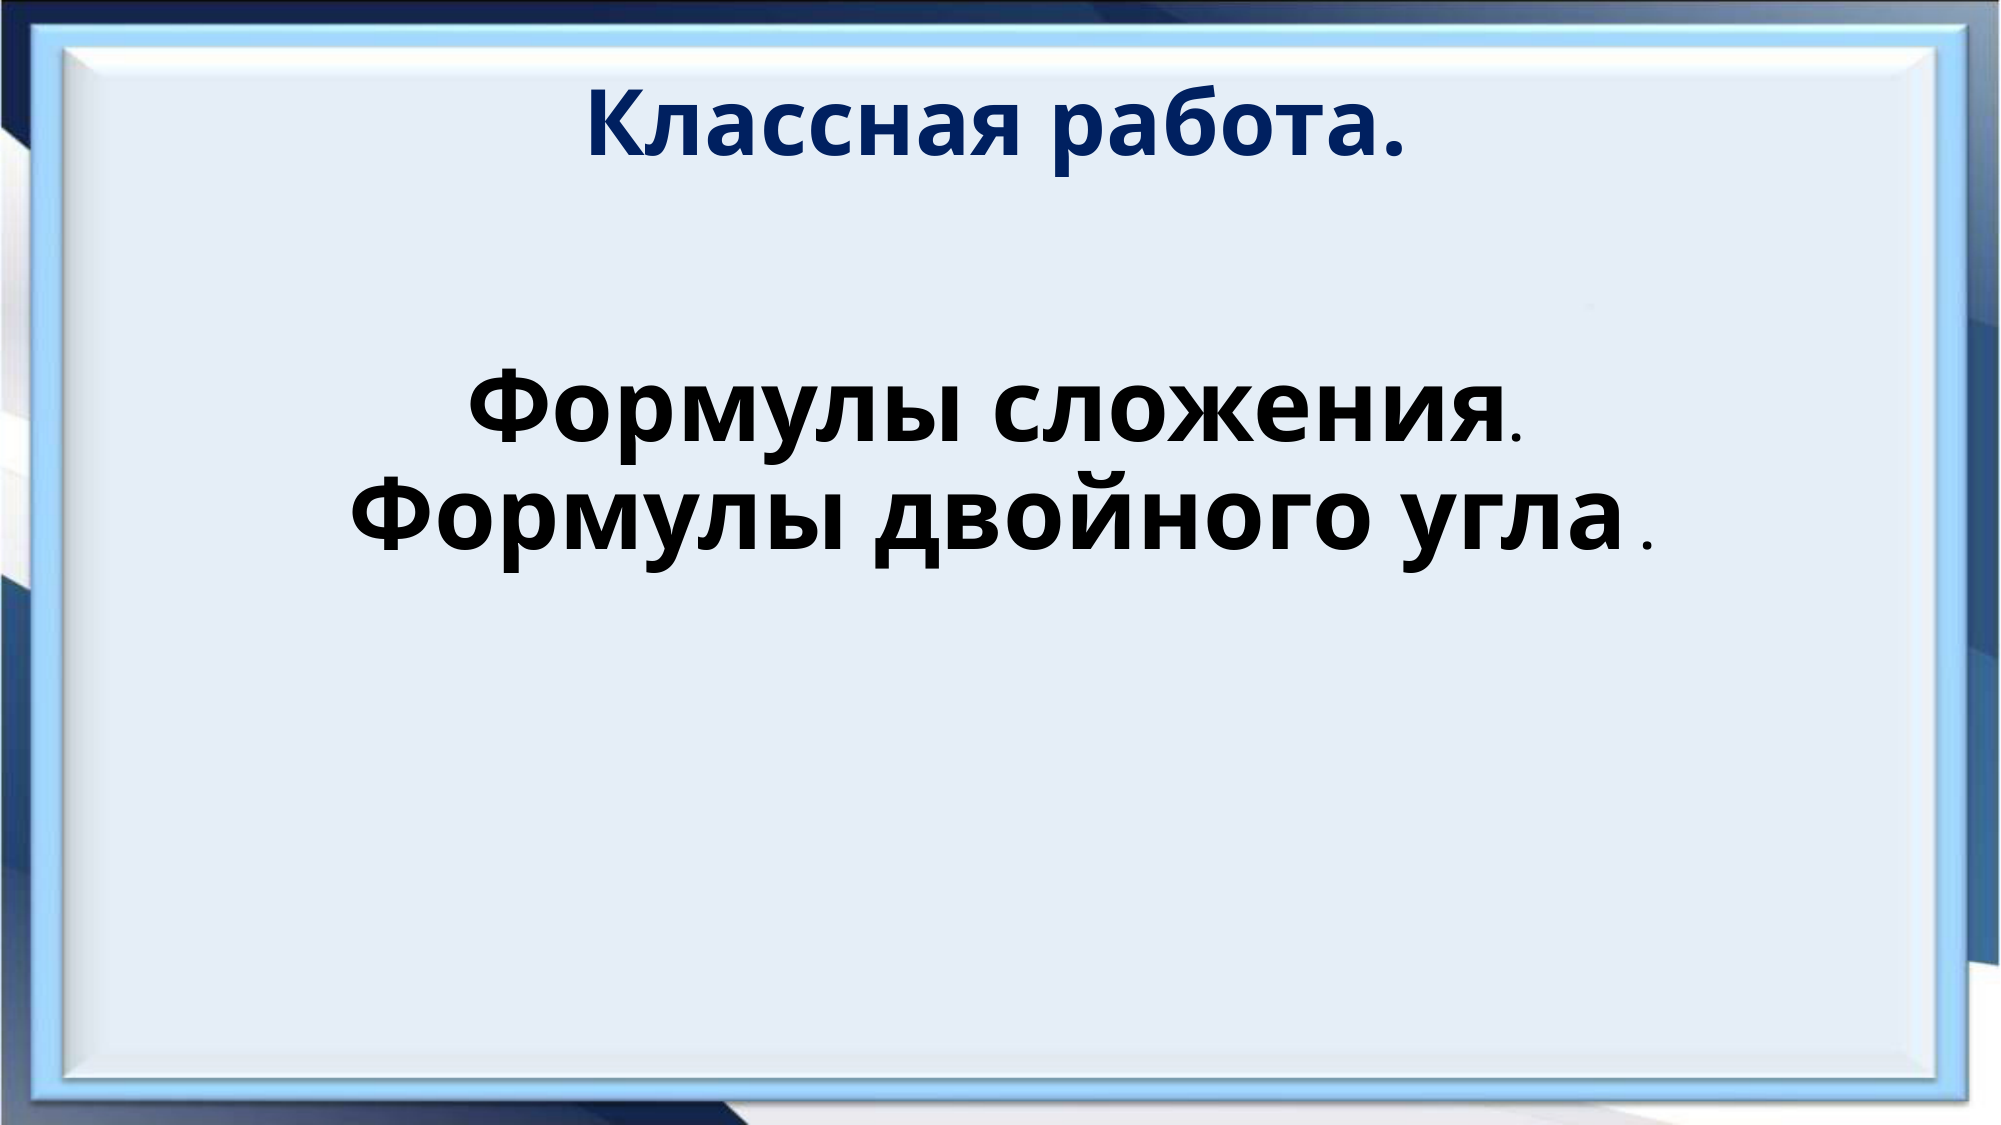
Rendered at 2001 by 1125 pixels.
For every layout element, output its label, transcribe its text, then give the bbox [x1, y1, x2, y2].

picture [0, 0, 2001, 1125]
title Классная работа. Формулы сложения. Формулы двойного угла . [125, 242, 1891, 579]
